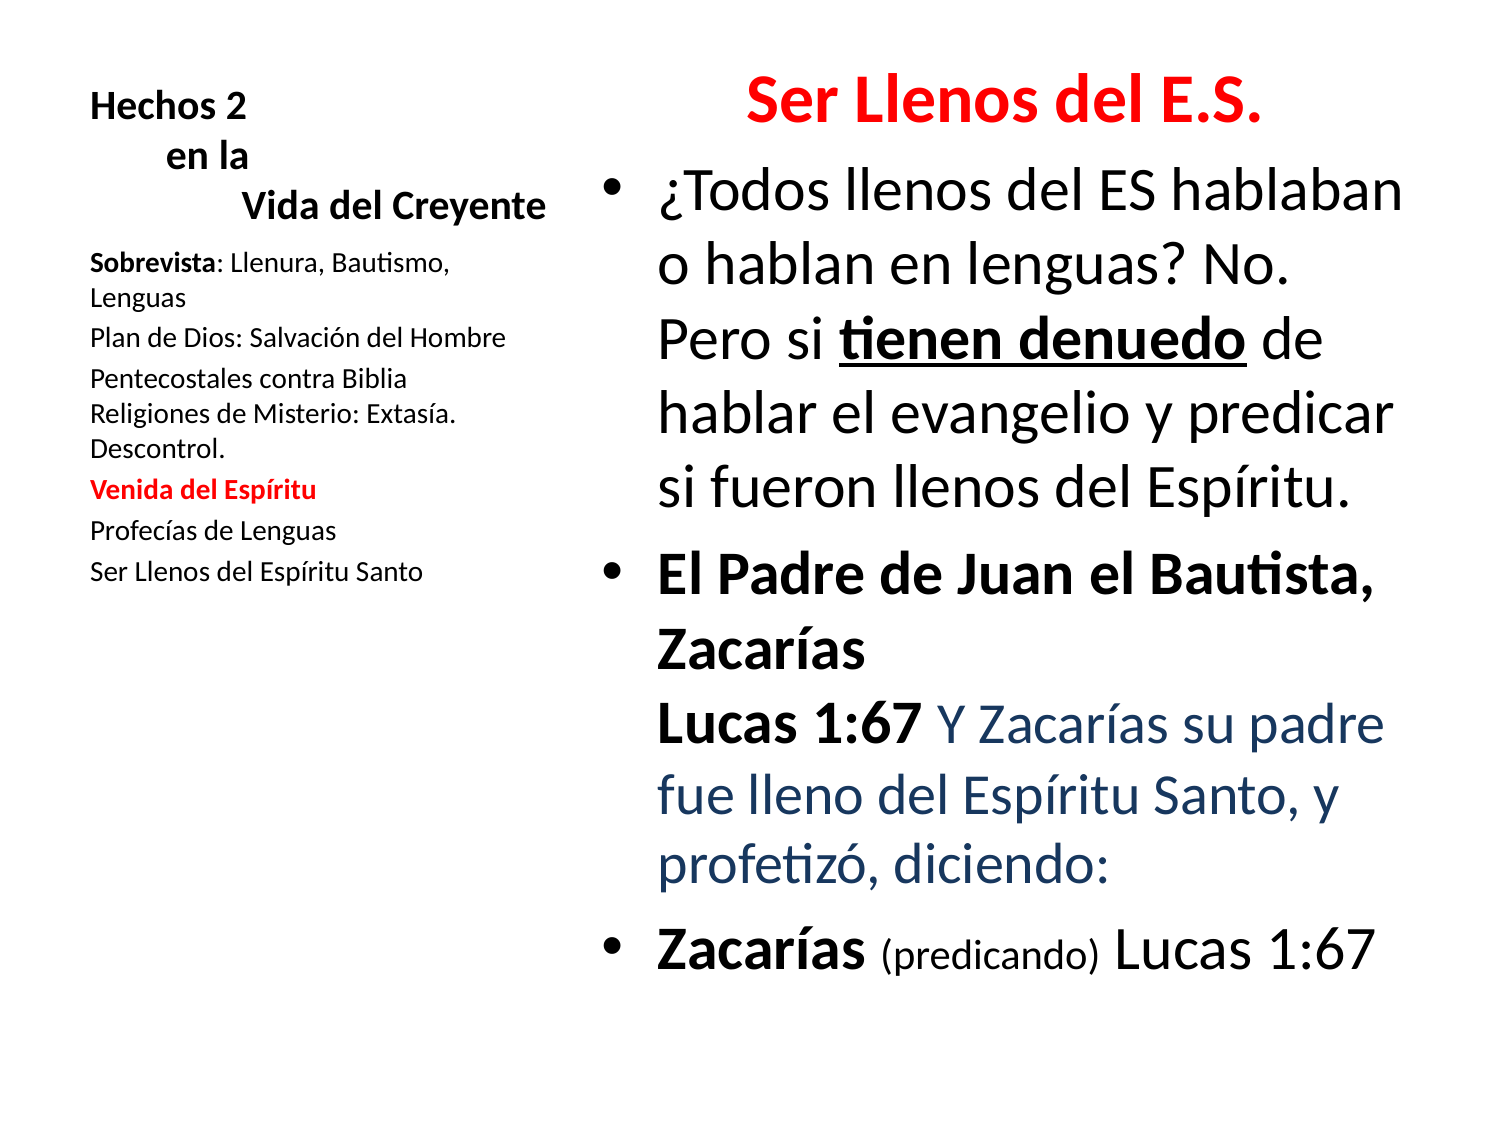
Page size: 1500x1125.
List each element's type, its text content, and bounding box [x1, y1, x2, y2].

list Ser Llenos del E.S. ¿Todos llenos del ES hablaban o hablan en lenguas? No. Pero si tienen denuedo de hablar el evangelio y predicar si fueron llenos del Espíritu. El Padre de Juan el Bautista, Zacarías Lucas 1:67 Y Zacarías su padre fue lleno del Espíritu Santo, y profetizó, diciendo: Zacarías (predicando) Lucas 1:67 [586, 44, 1425, 1005]
list Sobrevista: Llenura, Bautismo, Lenguas Plan de Dios: Salvación del Hombre Pentecostales contra Biblia Religiones de Misterio: Extasía. Descontrol. Venida del Espíritu Profecías de Lenguas Ser Llenos del Espíritu Santo [75, 235, 569, 1005]
title Hechos 2 en la Vida del Creyente [75, 44, 569, 235]
